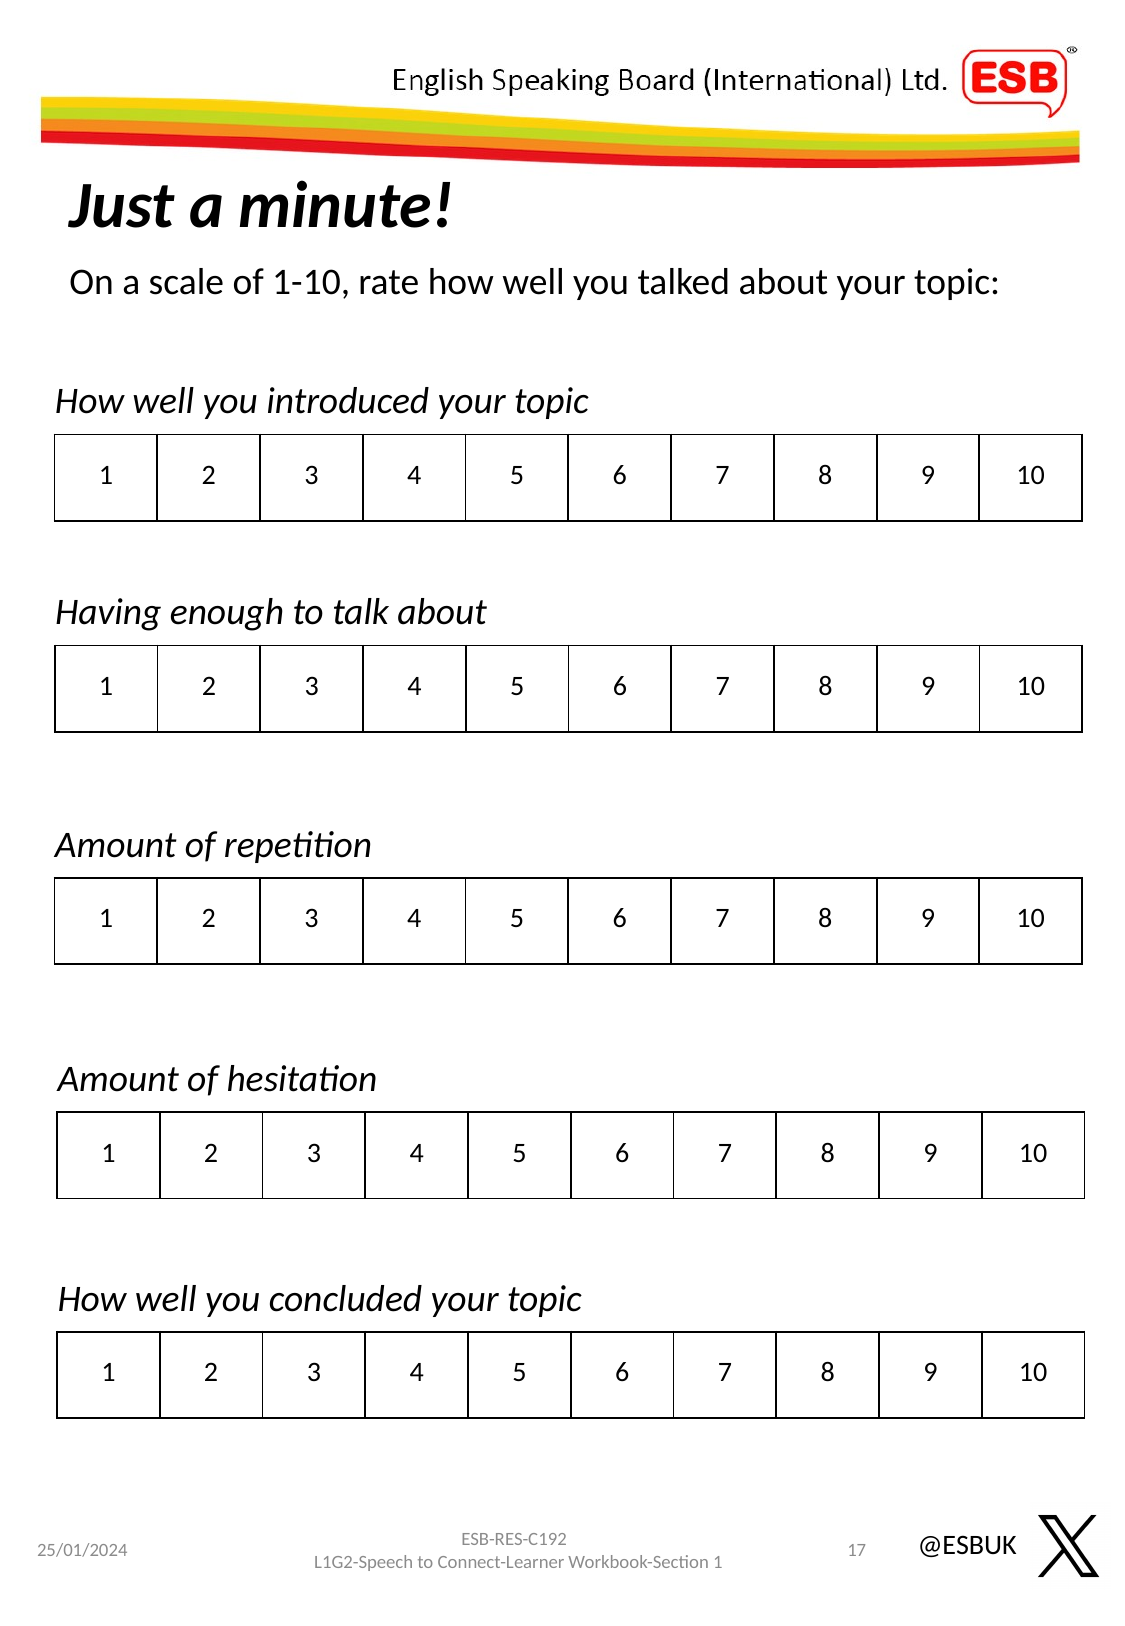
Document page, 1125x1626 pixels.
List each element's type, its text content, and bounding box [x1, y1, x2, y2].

table_header 6 [569, 435, 670, 520]
table_header 2 [158, 435, 259, 520]
text_box How well you concluded your topic [42, 1266, 1071, 1326]
table_header 3 [261, 435, 362, 520]
table_header 5 [469, 1113, 570, 1198]
table_header 4 [364, 646, 465, 731]
table_header 7 [672, 646, 773, 731]
table_header 9 [880, 1333, 981, 1417]
table_header 4 [364, 879, 465, 963]
table_header 4 [366, 1113, 467, 1198]
table_header 1 [55, 879, 156, 963]
text_box Amount of hesitation [42, 1046, 1071, 1107]
table_header 2 [158, 879, 259, 963]
table_header 7 [672, 435, 773, 520]
table_header 10 [983, 1333, 1084, 1417]
table_header 10 [983, 1113, 1084, 1198]
text_box Amount of repetition [40, 812, 1068, 872]
table_header 8 [775, 879, 876, 963]
footer ESB-RES-C192 L1G2-Speech to Connect-Learner Workbook-Section 1 [296, 1506, 697, 1593]
picture [1030, 1502, 1111, 1590]
table_header 6 [569, 646, 670, 731]
table_header 7 [674, 1113, 775, 1198]
slide_number 17 [697, 1506, 882, 1593]
table_header 9 [878, 646, 979, 731]
table_header 3 [261, 879, 362, 963]
table_header 3 [263, 1333, 364, 1417]
table_header 10 [980, 879, 1081, 963]
table_header 8 [775, 646, 876, 731]
table_header 9 [878, 435, 978, 520]
table_header 1 [58, 1333, 159, 1417]
table_header 1 [55, 435, 156, 520]
table_header 3 [261, 646, 362, 731]
table_header 1 [56, 646, 157, 731]
table_header 10 [980, 646, 1081, 731]
text_box On a scale of 1-10, rate how well you talked about your topic: [54, 249, 1083, 309]
table_header 2 [161, 1113, 262, 1198]
text_box How well you introduced your topic [40, 368, 1068, 429]
table_header 6 [572, 1333, 673, 1417]
table_header 5 [467, 646, 568, 731]
table_header 4 [366, 1333, 467, 1417]
table_header 5 [466, 435, 567, 520]
table_header 9 [880, 1113, 981, 1198]
table_header 2 [158, 646, 259, 731]
table_header 5 [469, 1333, 570, 1417]
title Just a minute! [54, 162, 1025, 249]
table_header 3 [263, 1113, 364, 1198]
table_header 4 [364, 435, 465, 520]
table_header 9 [878, 879, 978, 963]
table_header 2 [161, 1333, 262, 1417]
table_header 8 [777, 1333, 878, 1417]
table_header 5 [466, 879, 567, 963]
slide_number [22, 1506, 276, 1593]
table_header 7 [674, 1333, 775, 1417]
picture [0, 1, 1125, 234]
text_box Having enough to talk about [40, 580, 1069, 640]
table_header 10 [980, 435, 1081, 520]
table_header 1 [58, 1113, 159, 1198]
table_header 8 [775, 435, 876, 520]
table_header 6 [569, 879, 670, 963]
table_header 8 [777, 1113, 878, 1198]
table_header 7 [672, 879, 773, 963]
table_header 6 [572, 1113, 673, 1198]
